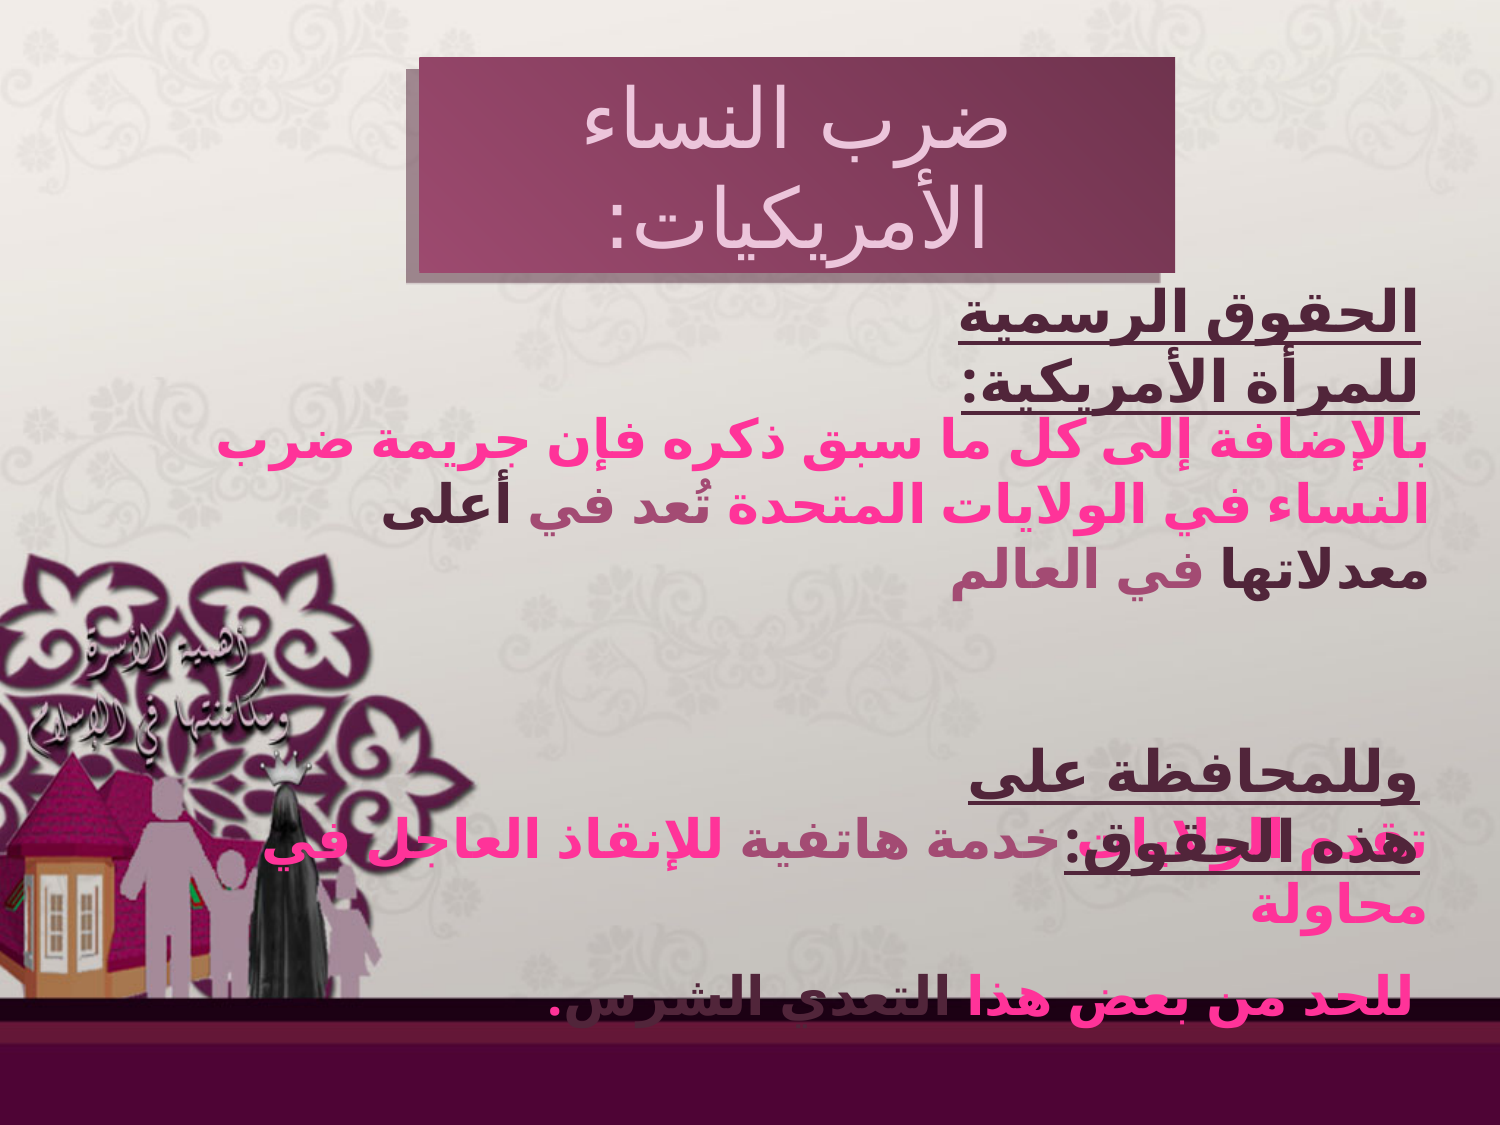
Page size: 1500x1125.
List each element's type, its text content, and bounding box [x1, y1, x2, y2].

text_box بالإضافة إلى كل ما سبق ذكره فإن جريمة ضرب النساء في الولايات المتحدة تُعد في أعلى معدلاتها في العالم [171, 397, 1447, 607]
text_box الحقوق الرسمية للمرأة الأمريكية: [785, 267, 1436, 422]
text_box وللمحافظة على هذه الحقوق: [856, 727, 1436, 882]
text_box تقدم الولايات خدمة هاتفية للإنقاذ العاجل في محاولة للحد من بعض هذا التعدي الشرس. [222, 796, 1444, 1034]
picture [0, 0, 1500, 1125]
text_box ضرب النساء الأمريكيات: [419, 57, 1176, 273]
